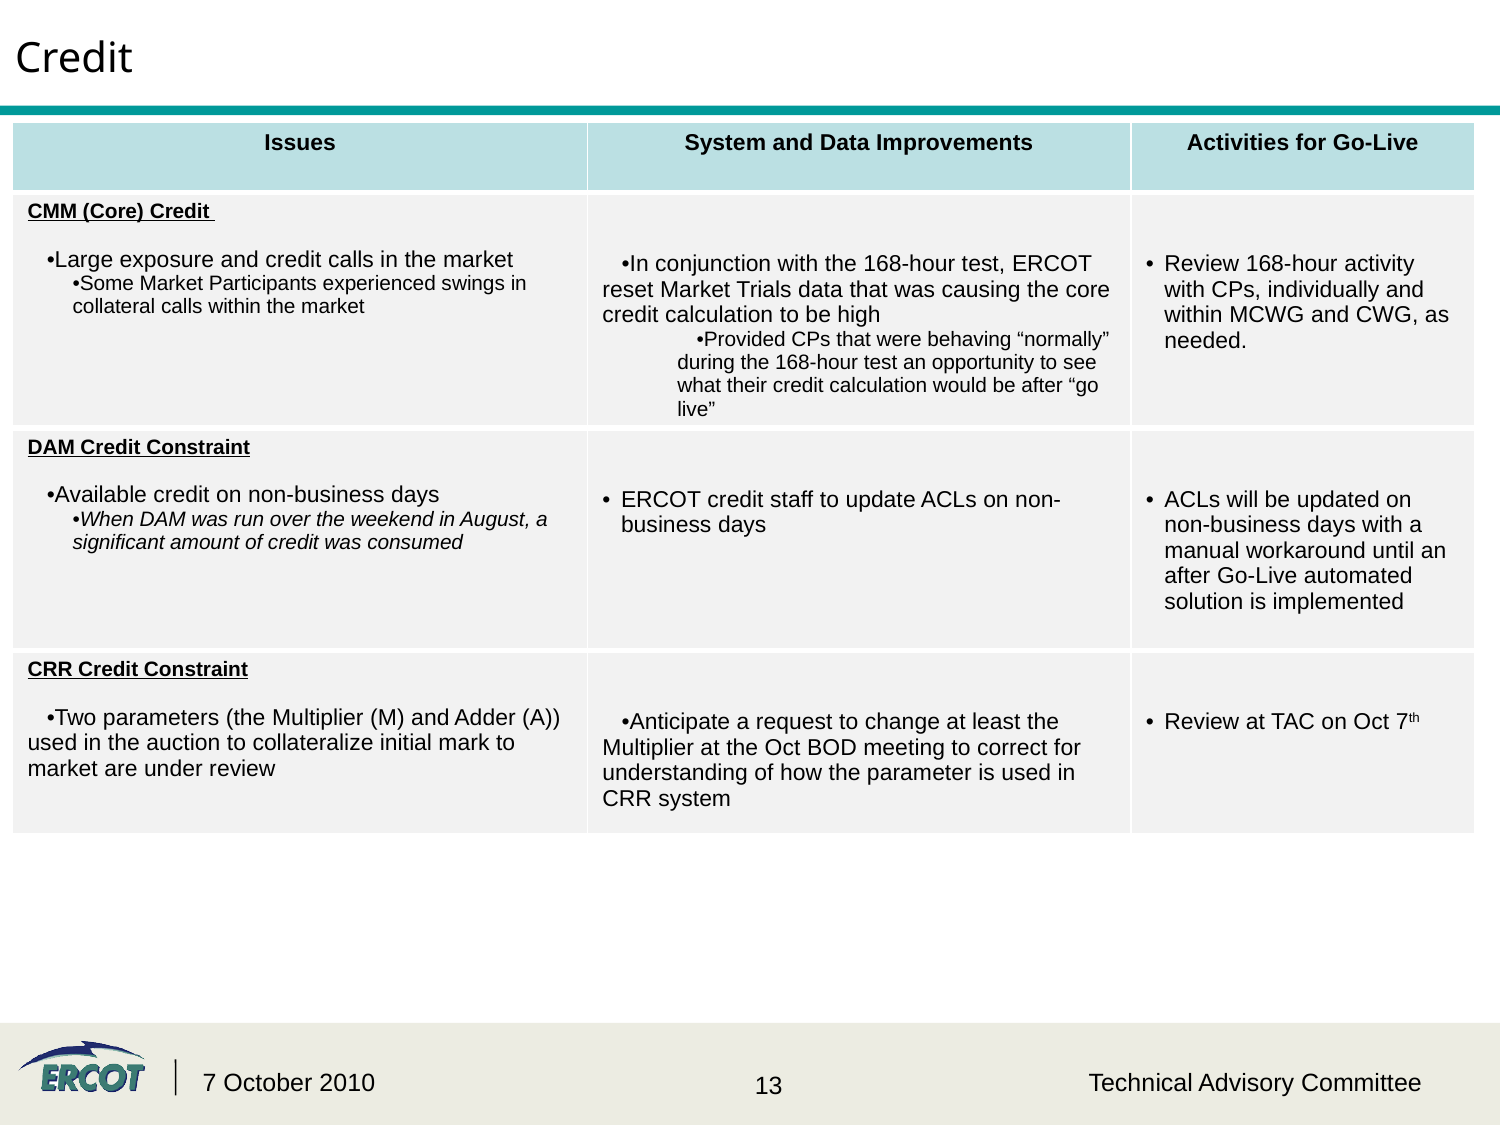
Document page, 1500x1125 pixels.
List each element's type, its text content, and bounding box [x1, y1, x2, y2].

table_cell Review 168-hour activity with CPs, individually and within MCWG and CWG, as needed. [1132, 195, 1474, 425]
picture [10, 1031, 151, 1111]
table_cell In conjunction with the 168-hour test, ERCOT reset Market Trials data that was causing the core credit calculation to be high Provided CPs that were behaving “normally” during the 168-hour test an opportunity to see what their credit calculation would be after “go live” [588, 195, 1130, 425]
table_header Activities for Go-Live [1132, 123, 1474, 190]
footer Technical Advisory Committee [962, 1059, 1438, 1125]
table_cell DAM Credit Constraint Available credit on non-business days When DAM was run over the weekend in August, a significant amount of credit was consumed [13, 431, 587, 648]
table_header System and Data Improvements [588, 123, 1130, 190]
table_cell CMM (Core) Credit Large exposure and credit calls in the market Some Market Participants experienced swings in collateral calls within the market [13, 195, 587, 425]
table_cell CRR Credit Constraint Two parameters (the Multiplier (M) and Adder (A)) used in the auction to collateralize initial mark to market are under review [13, 653, 587, 833]
table_cell Anticipate a request to change at least the Multiplier at the Oct BOD meeting to correct for understanding of how the parameter is used in CRR system [588, 653, 1130, 833]
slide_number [187, 1059, 538, 1125]
table_cell ERCOT credit staff to update ACLs on non-business days [588, 431, 1130, 648]
table_header Issues [13, 123, 587, 190]
title Credit [0, 0, 1451, 113]
table_cell ACLs will be updated on non-business days with a manual workaround until an after Go-Live automated solution is implemented [1132, 431, 1474, 648]
table_cell Review at TAC on Oct 7th [1132, 653, 1474, 833]
